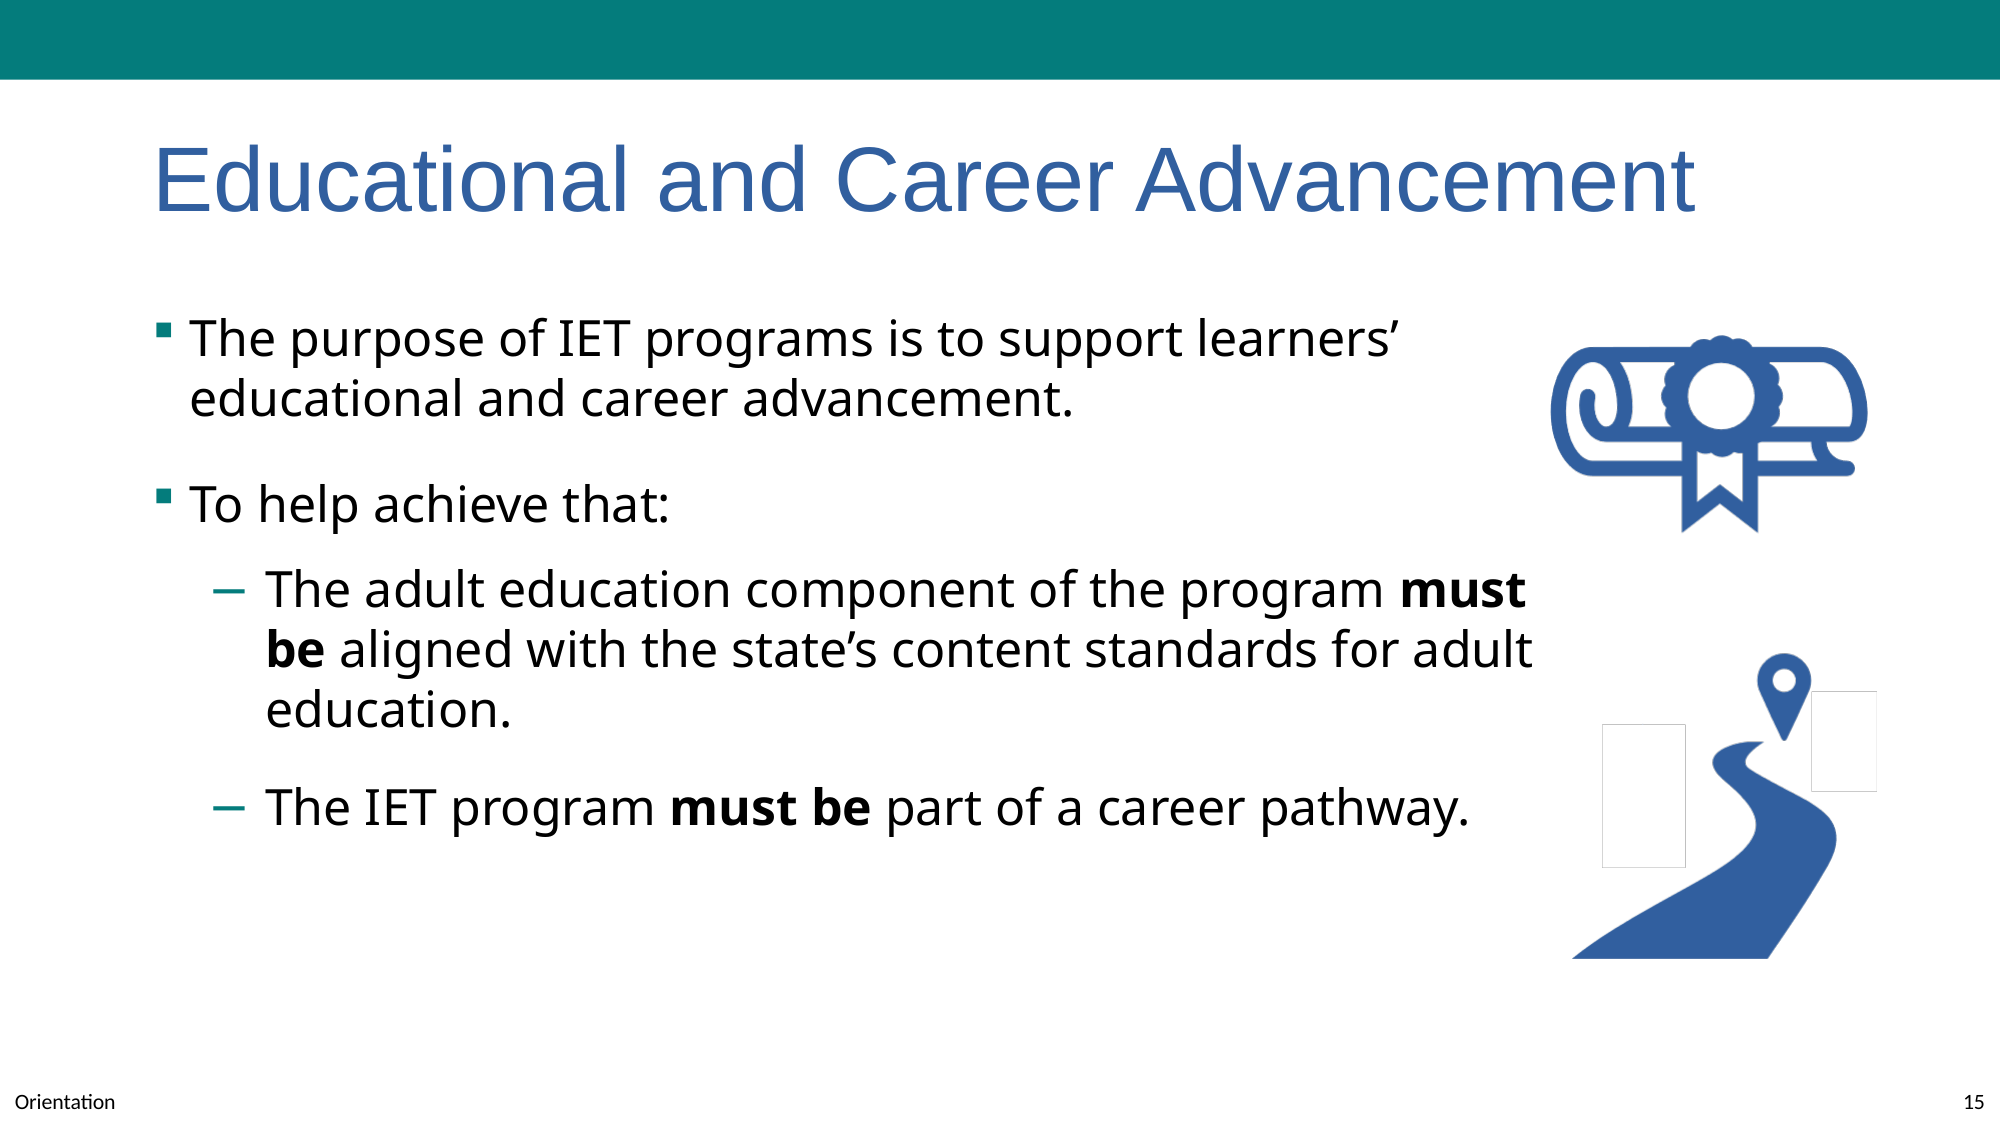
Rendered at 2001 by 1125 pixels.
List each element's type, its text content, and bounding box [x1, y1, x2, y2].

footer Orientation [0, 1074, 675, 1122]
list The purpose of IET programs is to support learners’ educational and career advancement. To help achieve that: The adult education component of the program must be aligned with the state’s content standards for adult education. The IET program must be part of a career pathway. [137, 299, 1559, 1014]
picture [1526, 252, 1896, 1005]
slide_number 15 [1550, 1074, 2000, 1122]
title Educational and Career Advancement [137, 20, 1863, 239]
